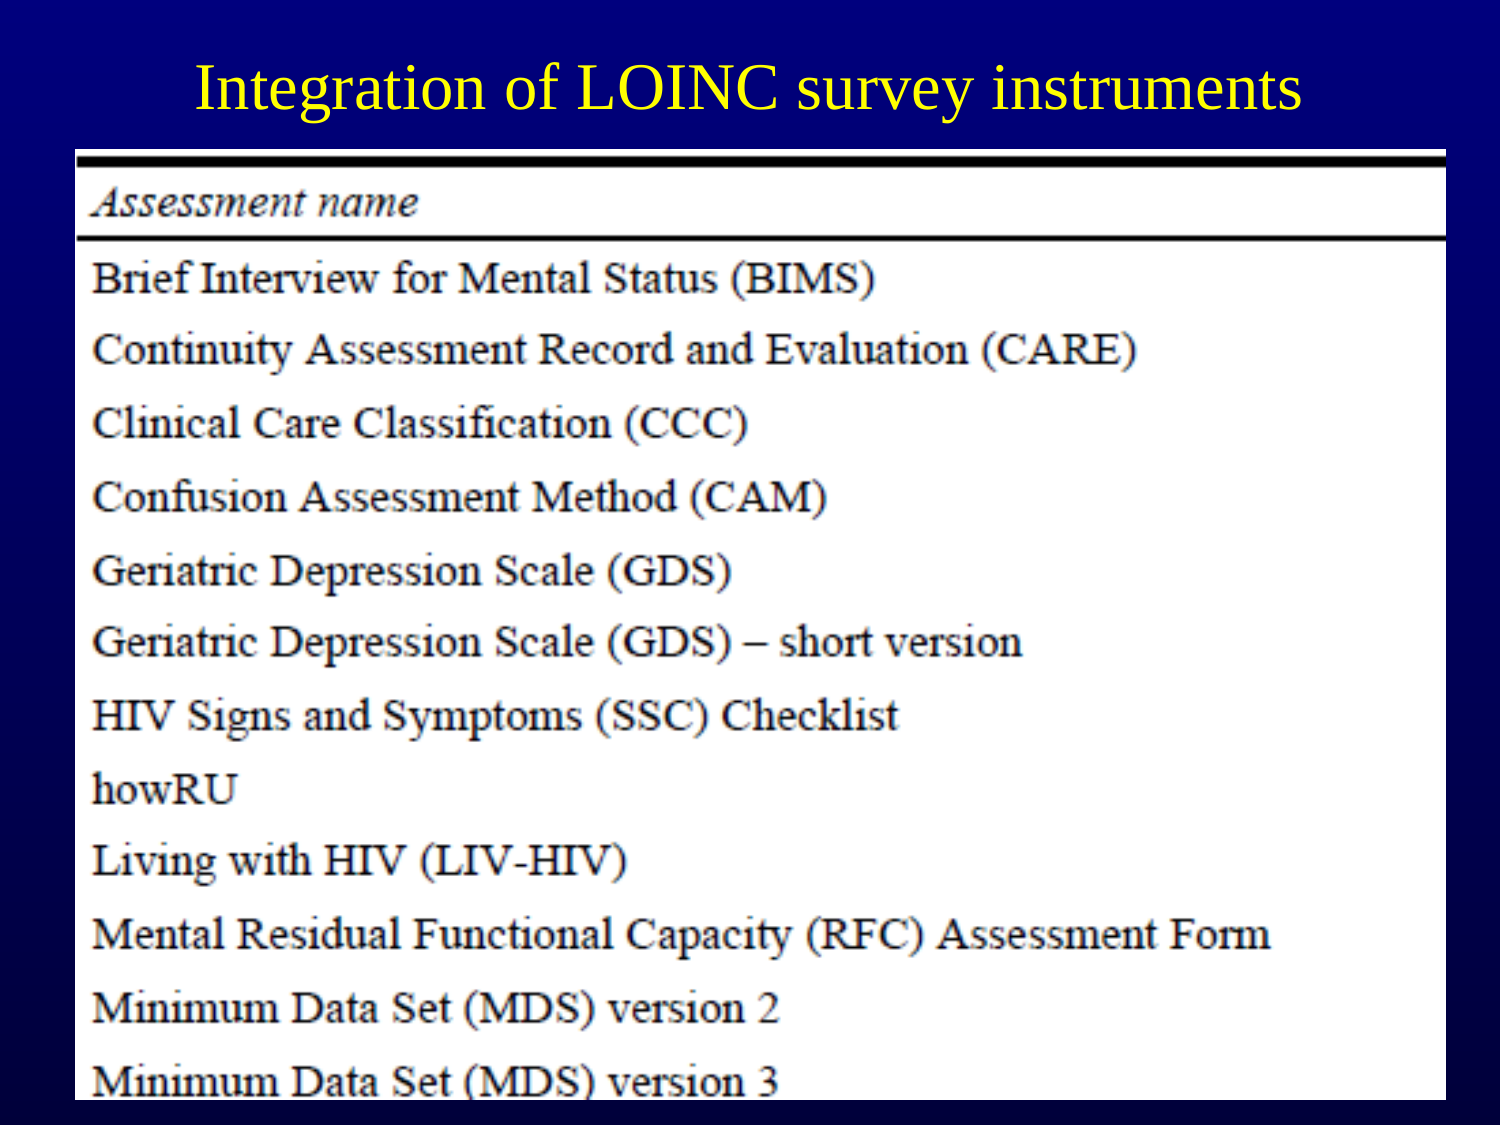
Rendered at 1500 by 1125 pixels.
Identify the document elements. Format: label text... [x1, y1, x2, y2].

picture [74, 149, 1447, 1101]
title Integration of LOINC survey instruments [112, 0, 1388, 148]
